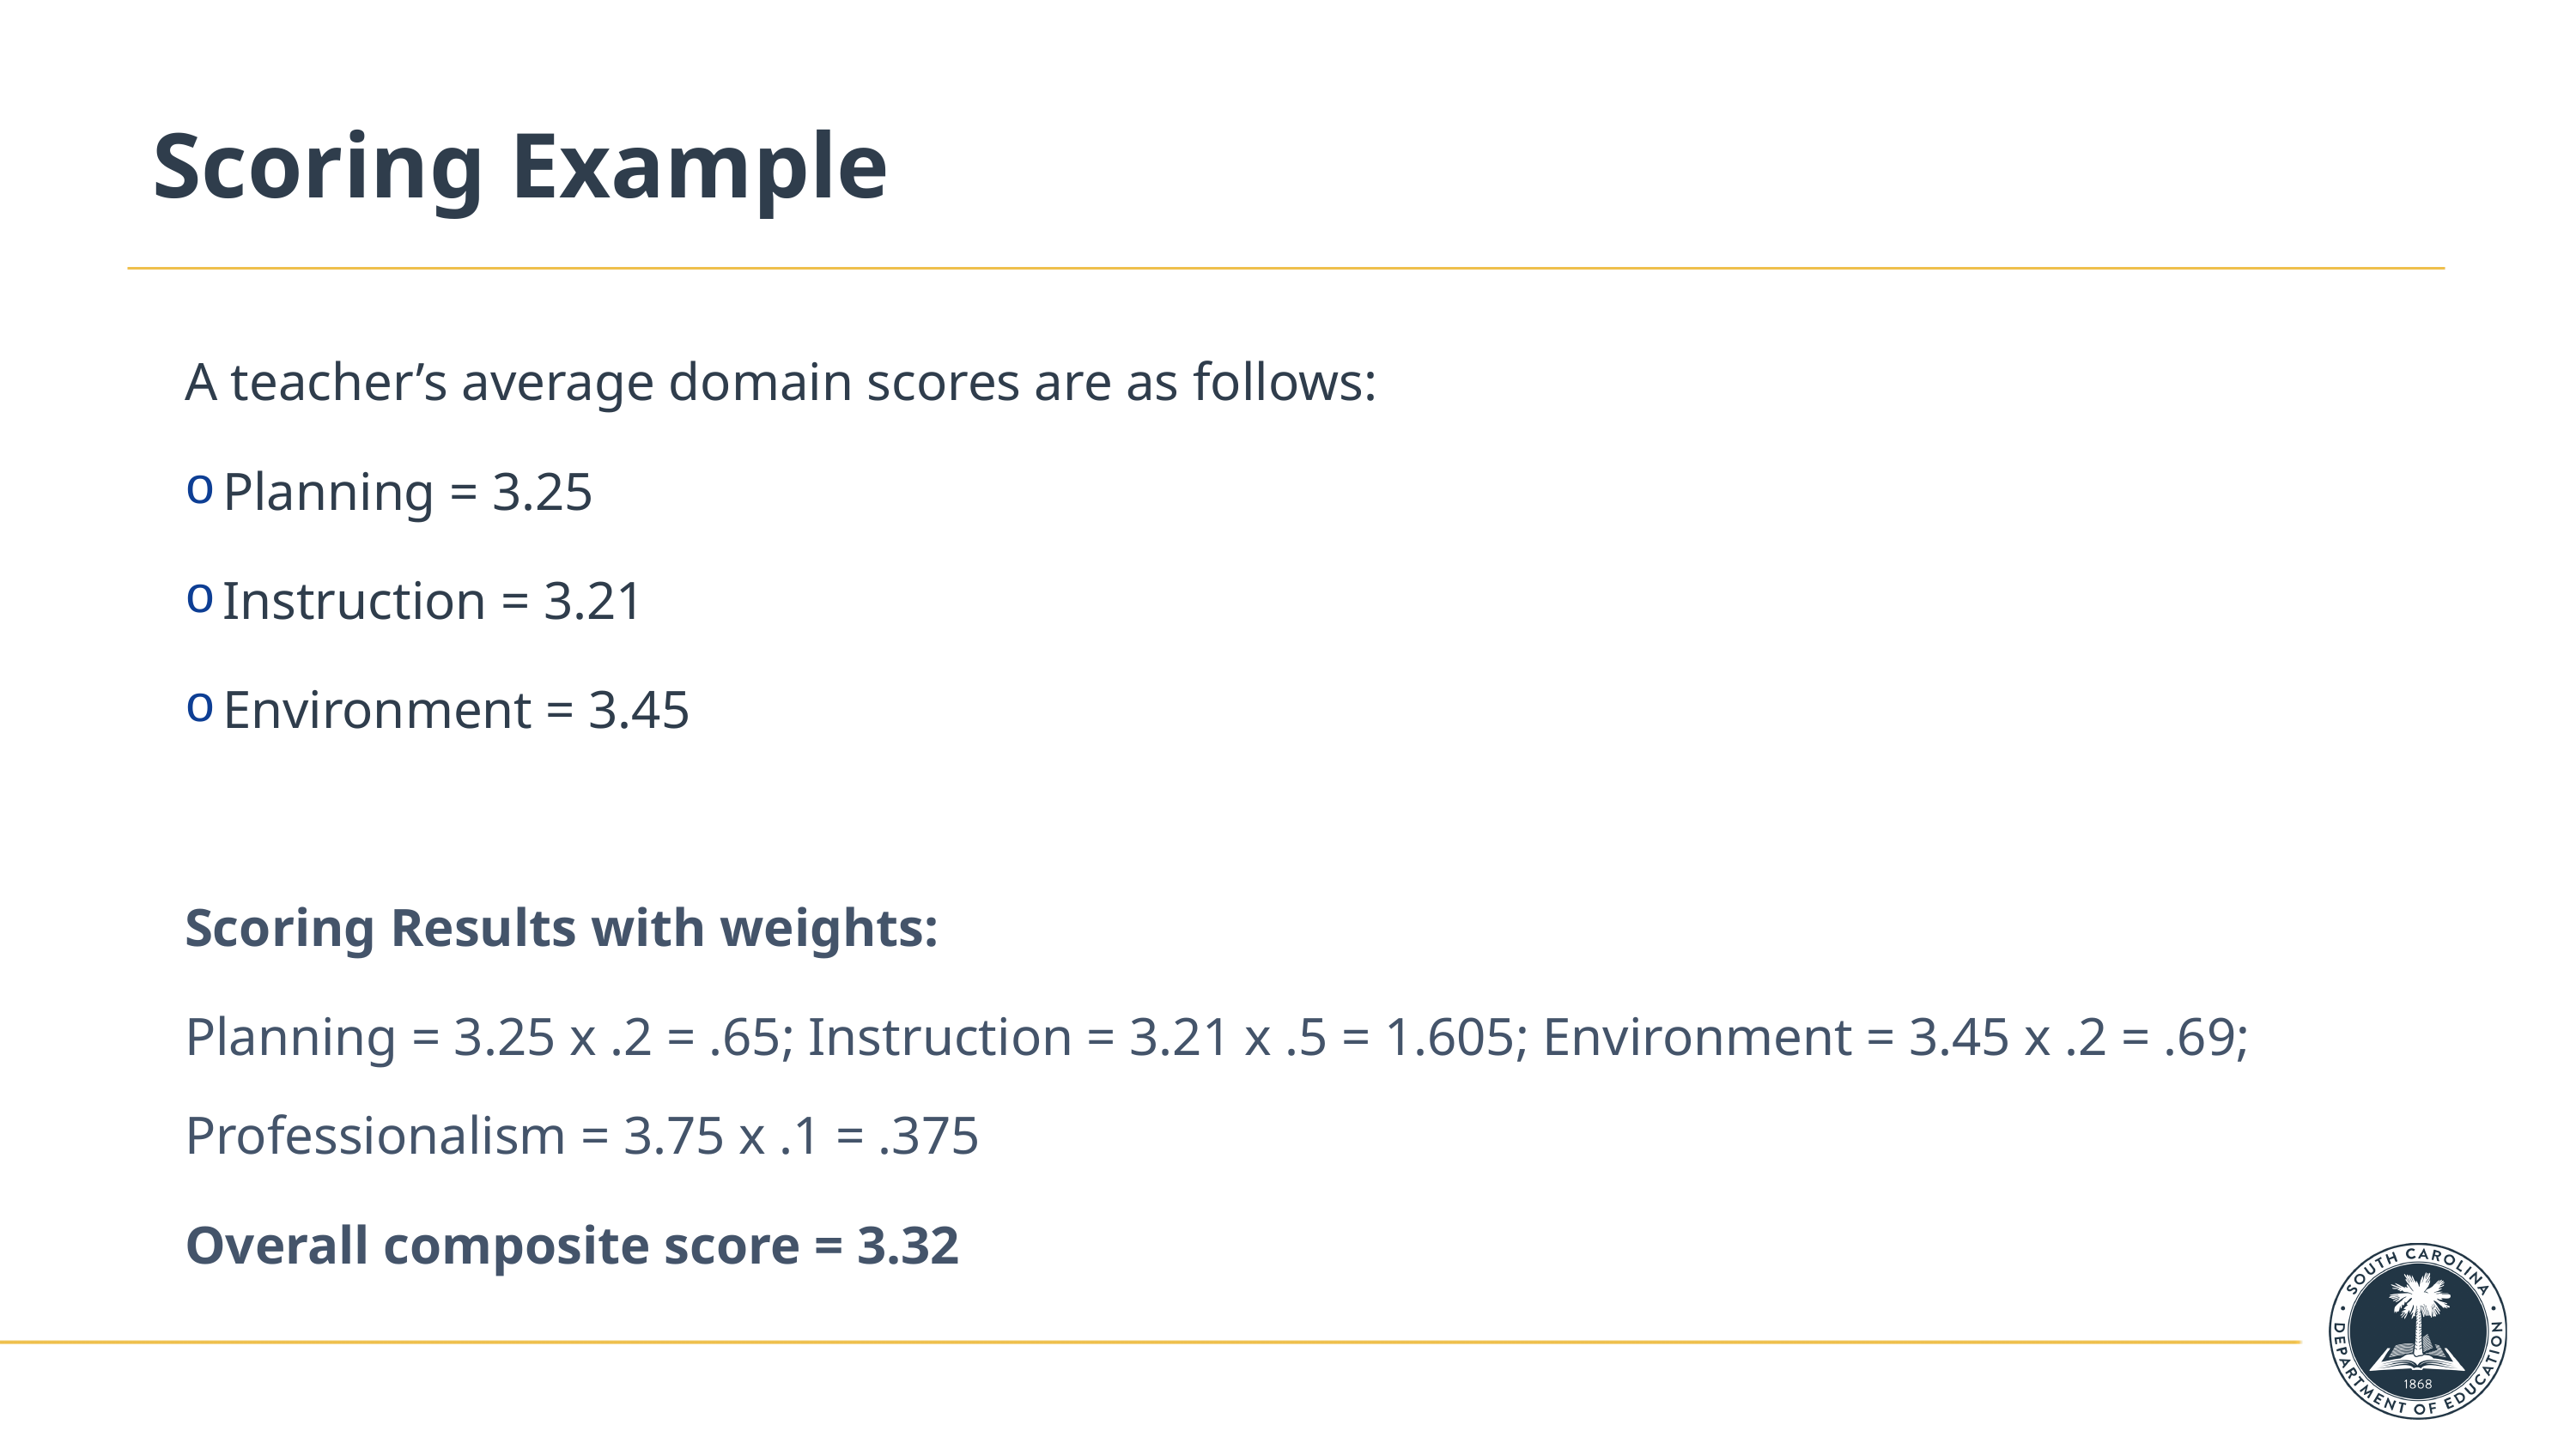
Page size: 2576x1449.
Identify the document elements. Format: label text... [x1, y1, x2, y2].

picture [2329, 1243, 2507, 1420]
list A teacher’s average domain scores are as follows: Planning = 3.25 Instruction = 3.21 Environment = 3.45 Scoring Results with weights: Planning = 3.25 x .2 = .65; Instruction = 3.21 x .5 = 1.605; Environment = 3.45 x .2 = .69; Professionalism = 3.75 x .1 = .375 Overall composite score = 3.32 [172, 306, 2330, 1282]
title Scoring Example [139, 101, 2457, 257]
